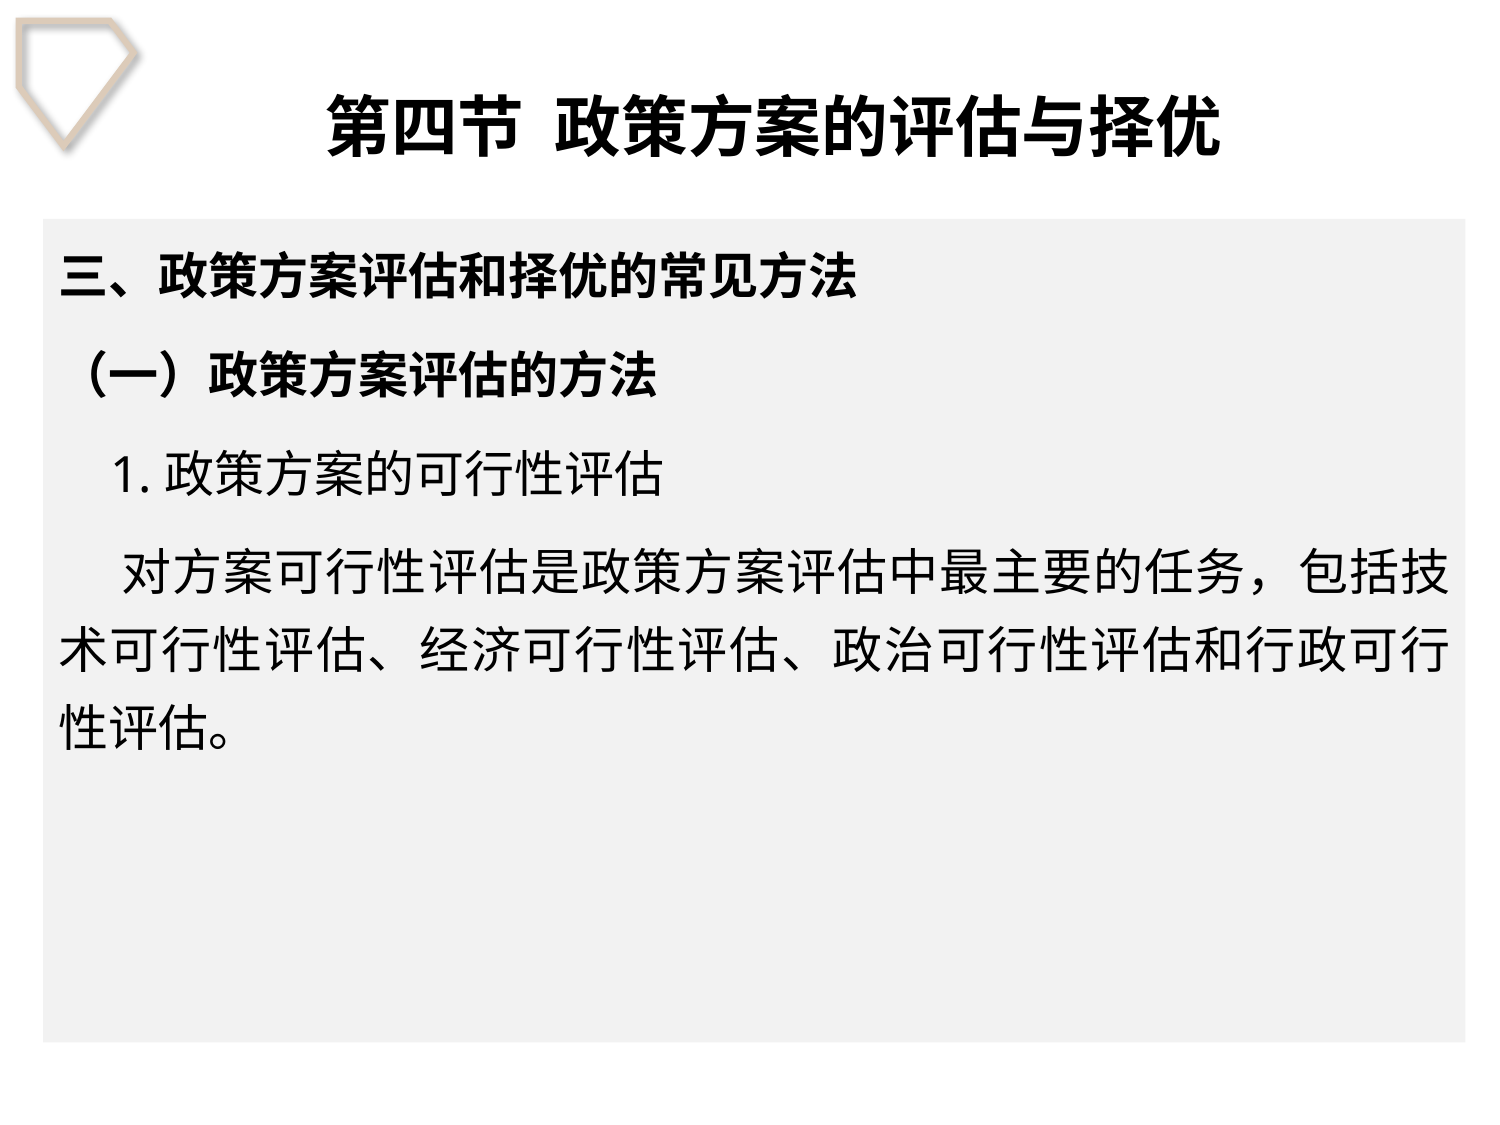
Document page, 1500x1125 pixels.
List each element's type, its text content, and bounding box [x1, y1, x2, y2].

list 三、政策方案评估和择优的常见方法 （一）政策方案评估的方法 1.政策方案的可行性评估 对方案可行性评估是政策方案评估中最主要的任务，包括技术可行性评估、经济可行性评估、政治可行性评估和行政可行性评估。 [43, 218, 1466, 1043]
title 第四节 政策方案的评估与择优 [125, 59, 1423, 200]
